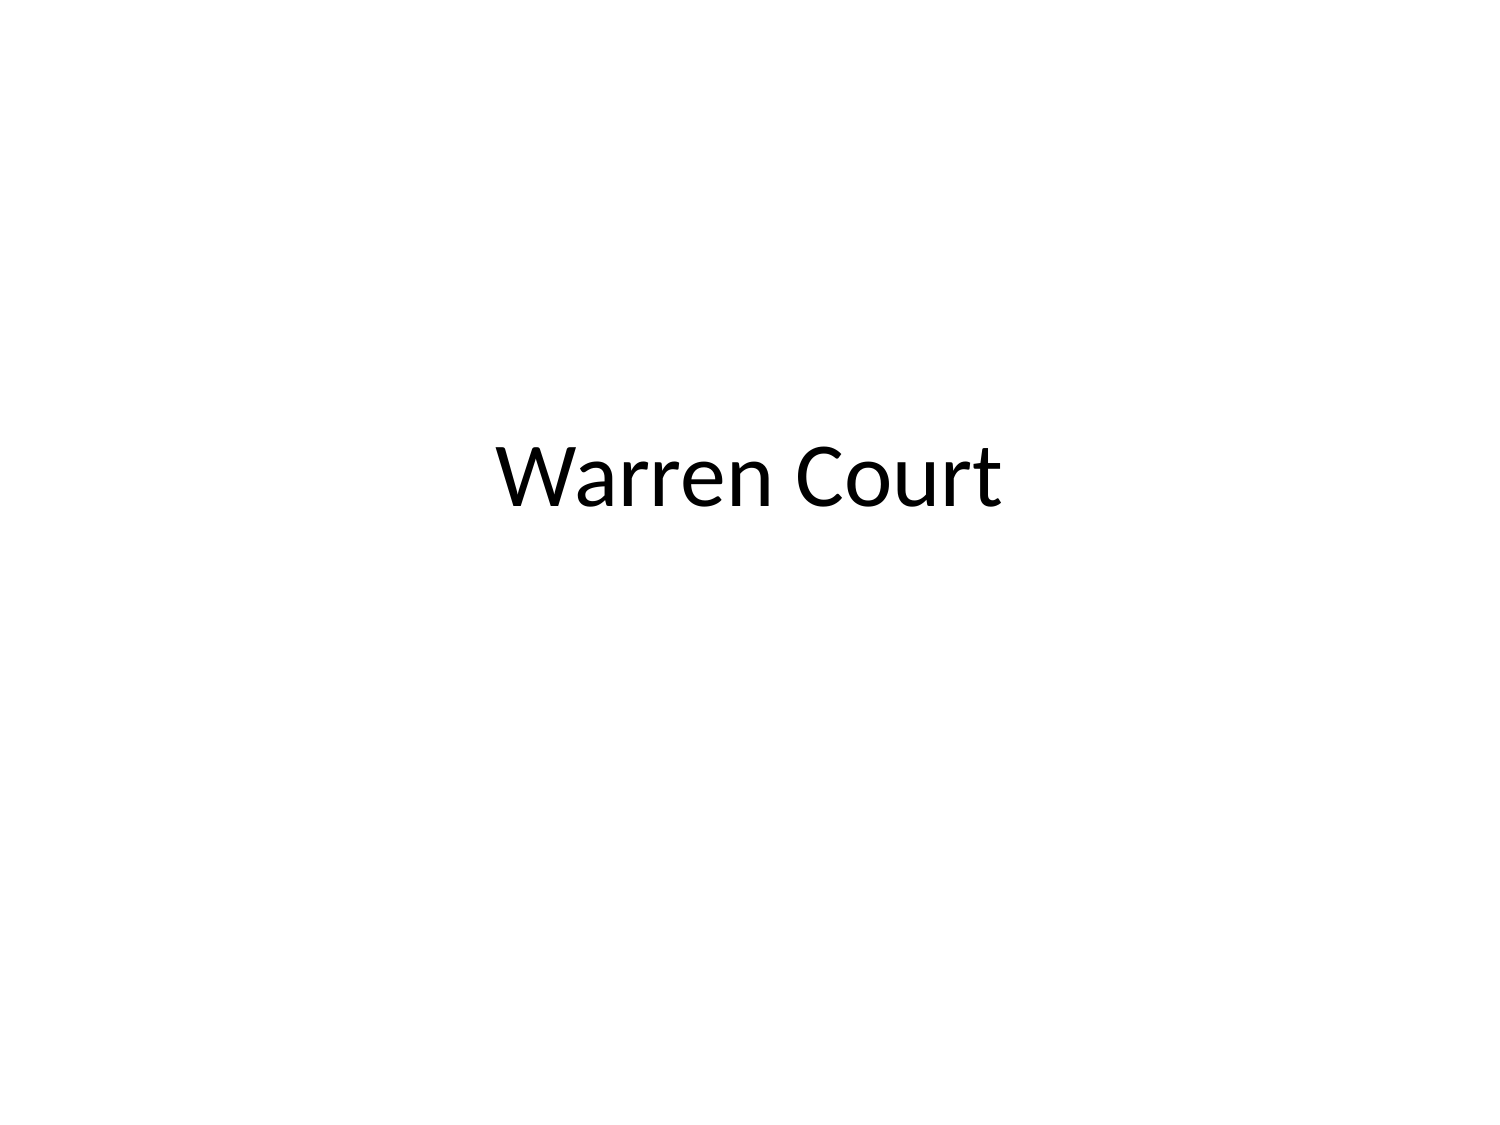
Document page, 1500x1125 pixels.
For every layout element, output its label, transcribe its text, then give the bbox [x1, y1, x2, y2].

title Warren Court [112, 349, 1388, 591]
